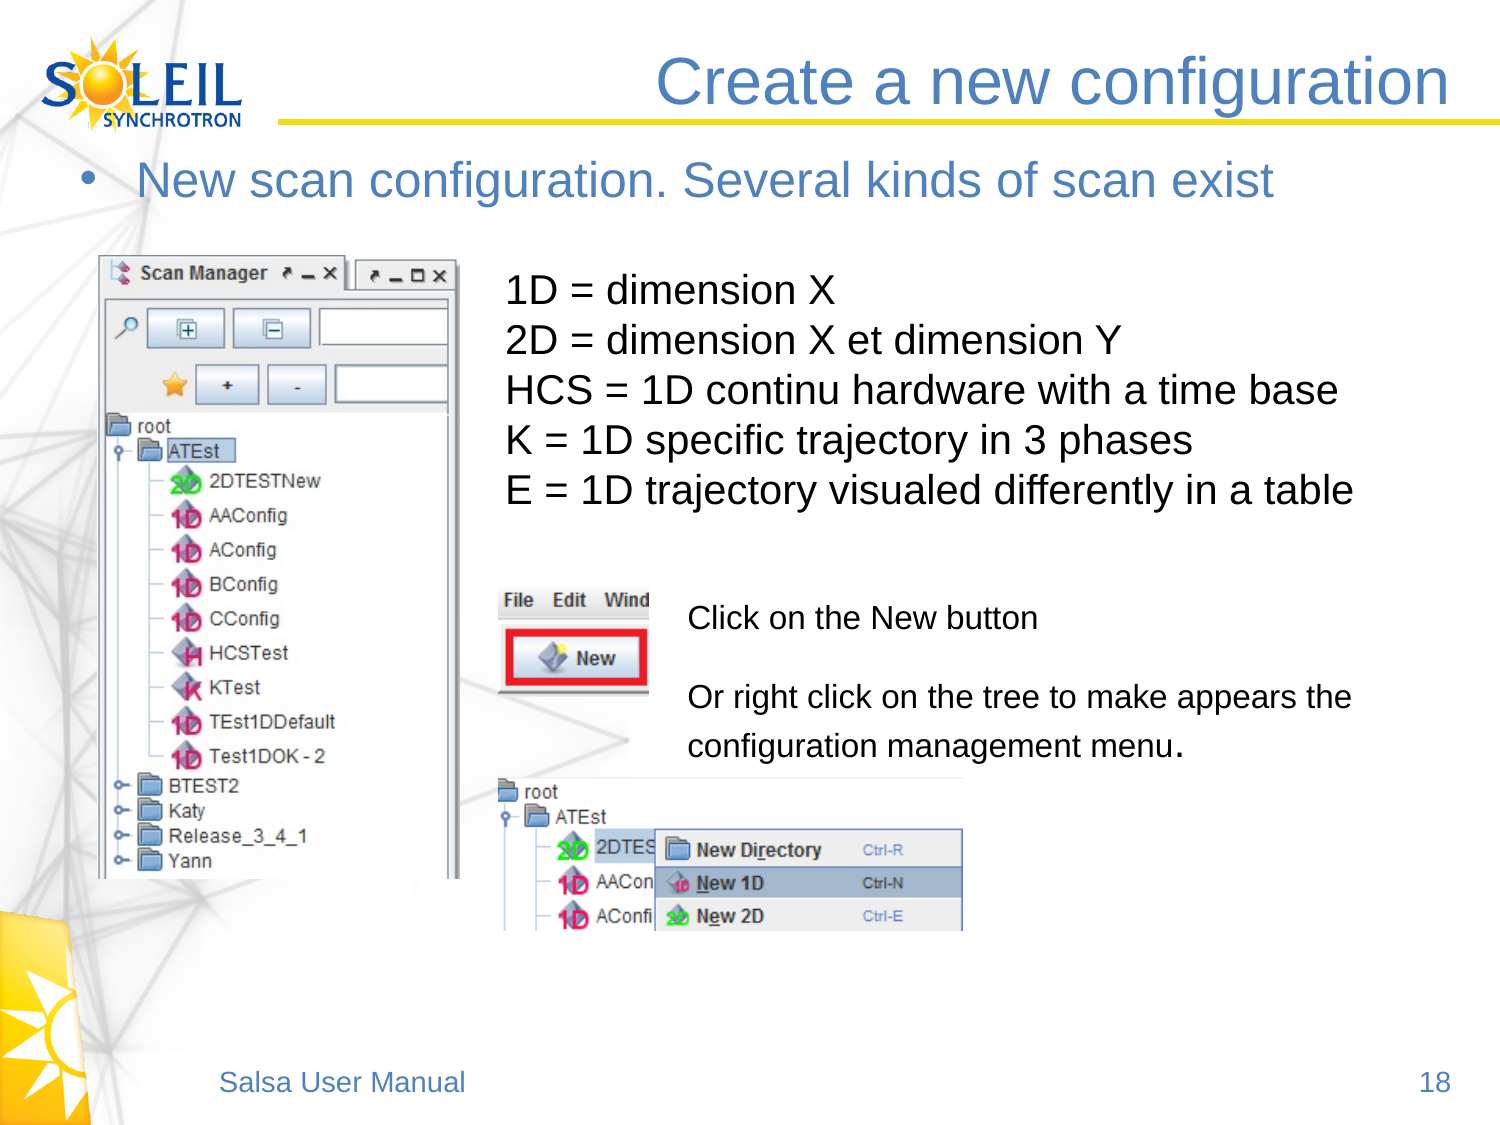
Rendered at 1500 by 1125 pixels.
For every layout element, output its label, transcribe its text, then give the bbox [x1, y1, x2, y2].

title Create a new configuration [277, 31, 1467, 125]
picture [0, 0, 1500, 1125]
text_box Salsa User Manual 18 [100, 1046, 1467, 1116]
text_box 1D = dimension X 2D = dimension X et dimension Y HCS = 1D continu hardware with a time base K = 1D specific trajectory in 3 phases E = 1D trajectory visualed differently in a table [490, 255, 1441, 521]
text_box New scan configuration. Several kinds of scan exist [64, 152, 1463, 1015]
picture [498, 776, 964, 931]
picture [498, 585, 649, 697]
text_box Click on the New button Or right click on the tree to make appears the configuration management menu. [672, 588, 1500, 773]
picture [96, 255, 460, 880]
